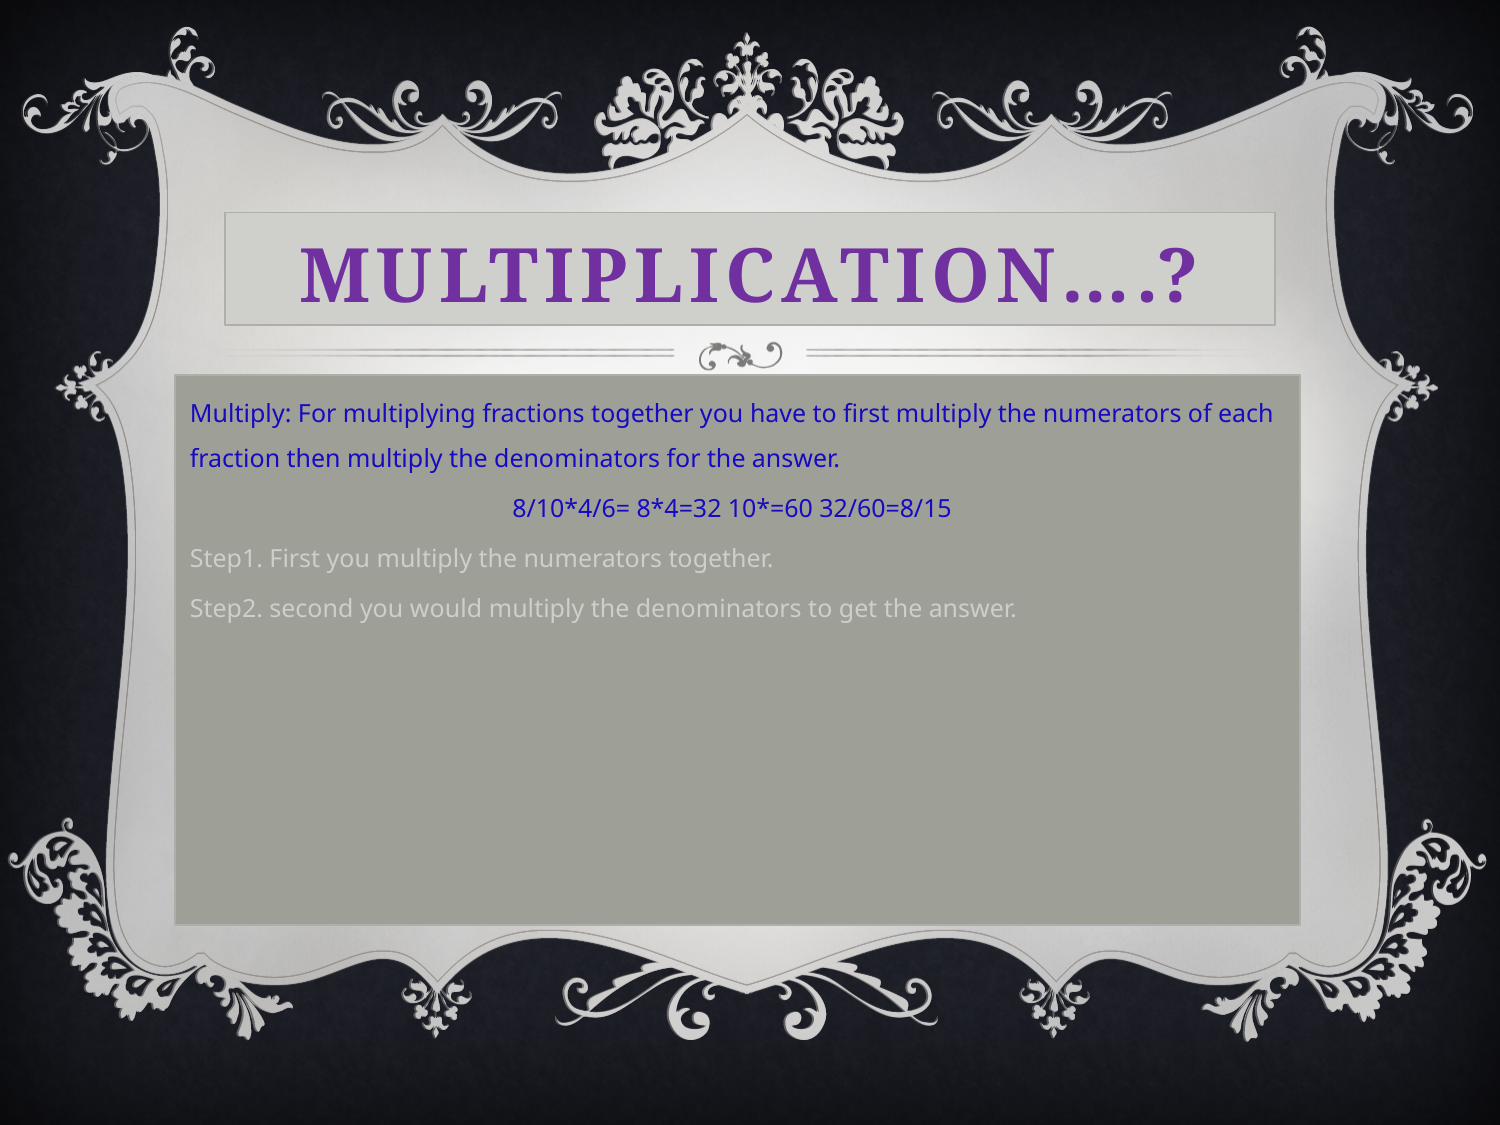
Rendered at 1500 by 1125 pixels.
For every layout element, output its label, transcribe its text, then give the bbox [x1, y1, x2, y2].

list Multiply: For multiplying fractions together you have to first multiply the numerators of each fraction then multiply the denominators for the answer. 8/10*4/6= 8*4=32 10*=60 32/60=8/15 Step1. First you multiply the numerators together. Step2. second you would multiply the denominators to get the answer. [174, 374, 1301, 926]
picture [0, 419, 1500, 1125]
title Multiplication….? [224, 212, 1276, 326]
picture [0, 0, 1500, 265]
